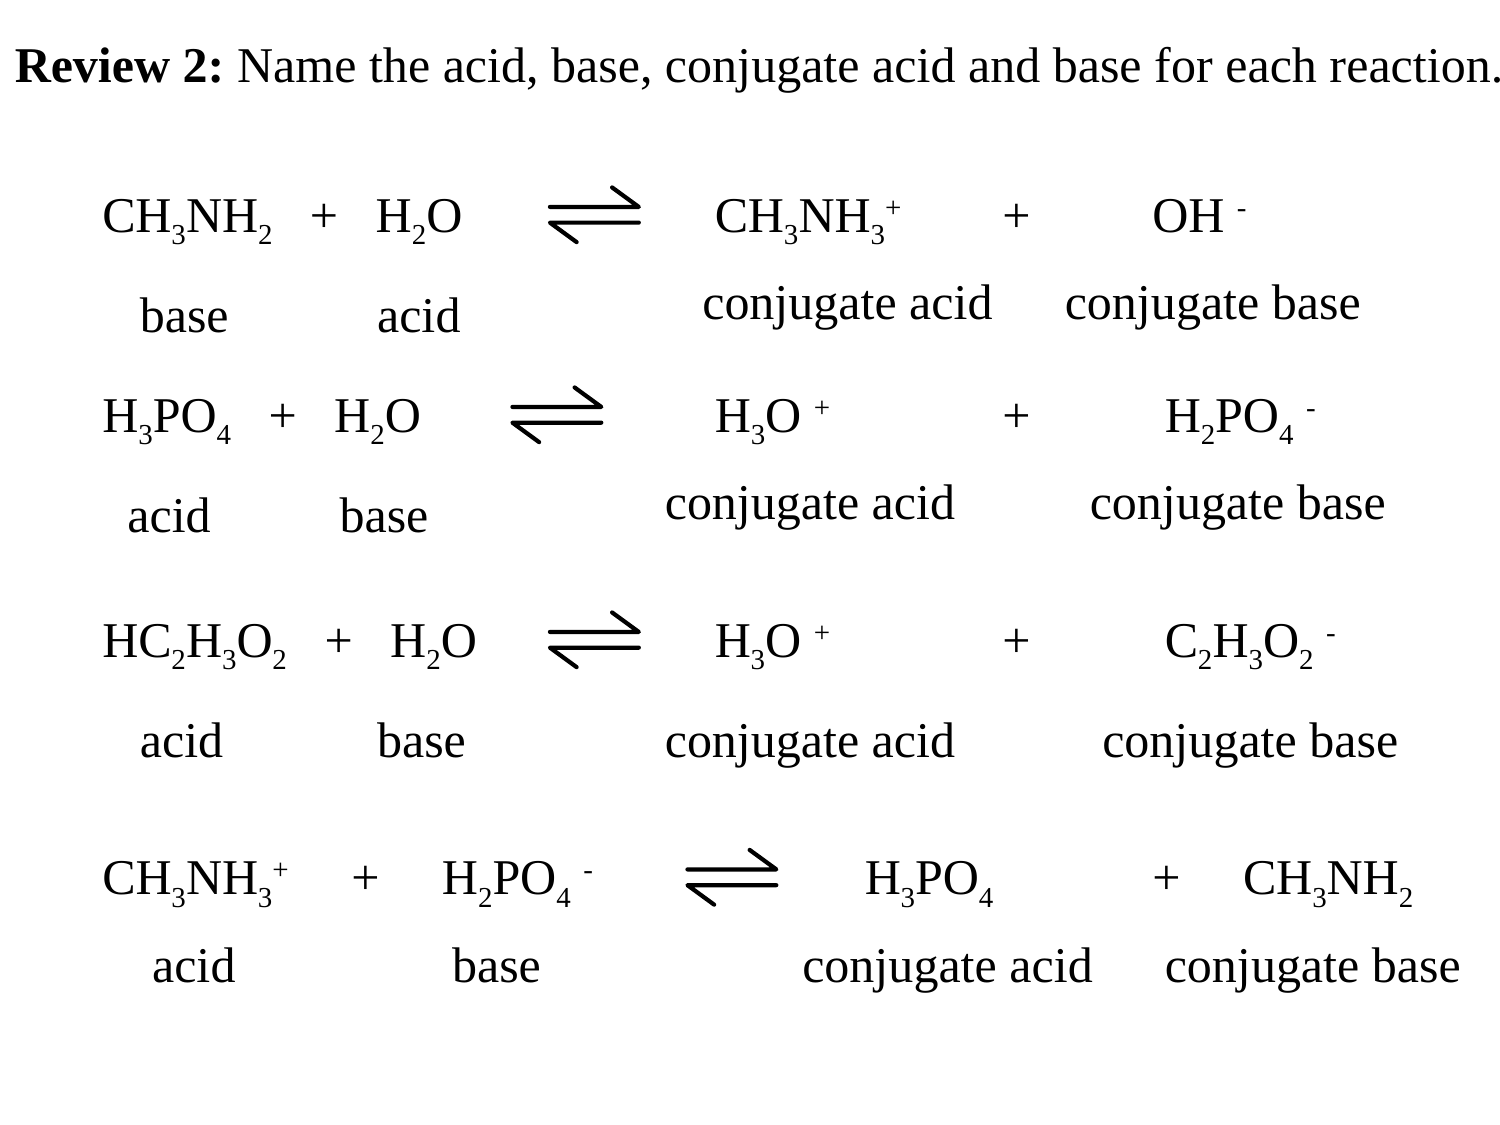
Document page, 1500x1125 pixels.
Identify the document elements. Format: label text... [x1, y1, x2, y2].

text_box H3PO4 + H2O H3O + + H2PO4 - [87, 374, 1338, 458]
text_box acid [124, 699, 263, 775]
text_box conjugate acid [650, 699, 975, 775]
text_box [687, 849, 777, 906]
text_box base [362, 699, 513, 775]
text_box conjugate acid [687, 262, 1013, 338]
text_box conjugate base [1074, 462, 1425, 538]
text_box conjugate acid [650, 462, 975, 538]
text_box Review 2: Name the acid, base, conjugate acid and base for each reaction. [0, 24, 1500, 100]
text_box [549, 187, 640, 243]
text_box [549, 612, 640, 668]
text_box acid [137, 924, 275, 1000]
text_box HC2H3O2 + H2O H3O + + C2H3O2 - [87, 599, 1375, 683]
text_box base [437, 924, 588, 1000]
text_box conjugate base [1050, 262, 1400, 338]
text_box acid [362, 274, 500, 350]
text_box conjugate base [1149, 924, 1500, 1000]
text_box base [124, 274, 263, 350]
text_box acid [112, 474, 250, 550]
text_box base [324, 474, 488, 550]
text_box conjugate acid [787, 924, 1113, 1000]
text_box CH3NH3+ + H2PO4 - H3PO4 + CH3NH2 [87, 837, 1450, 921]
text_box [512, 387, 602, 443]
text_box CH3NH2 + H2O CH3NH3+ + OH - [87, 174, 1400, 258]
text_box conjugate base [1087, 699, 1438, 775]
